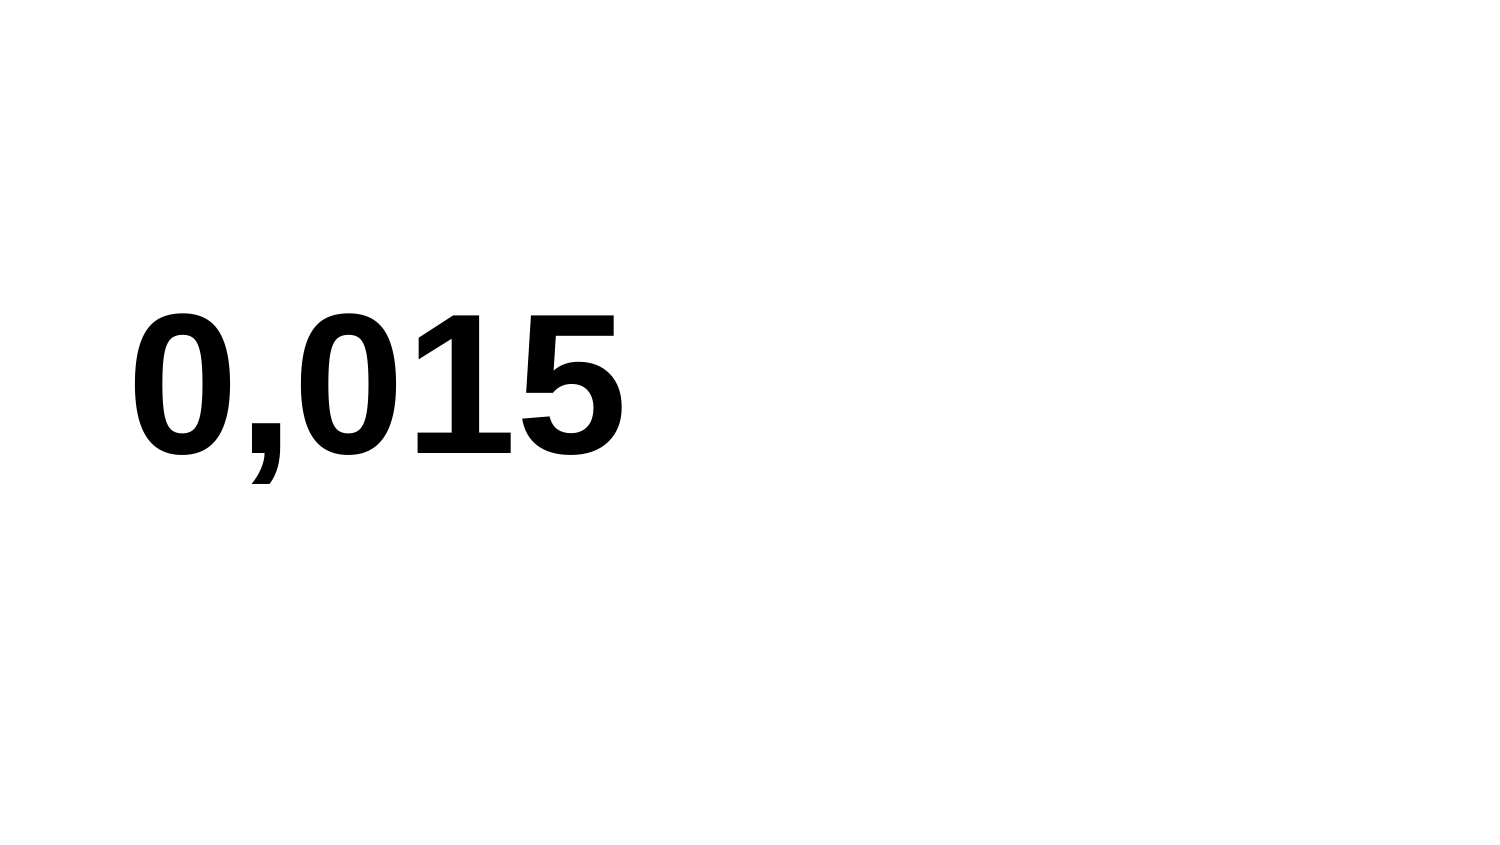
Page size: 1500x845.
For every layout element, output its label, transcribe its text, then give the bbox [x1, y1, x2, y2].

text_box 0,015 [112, 235, 1388, 509]
